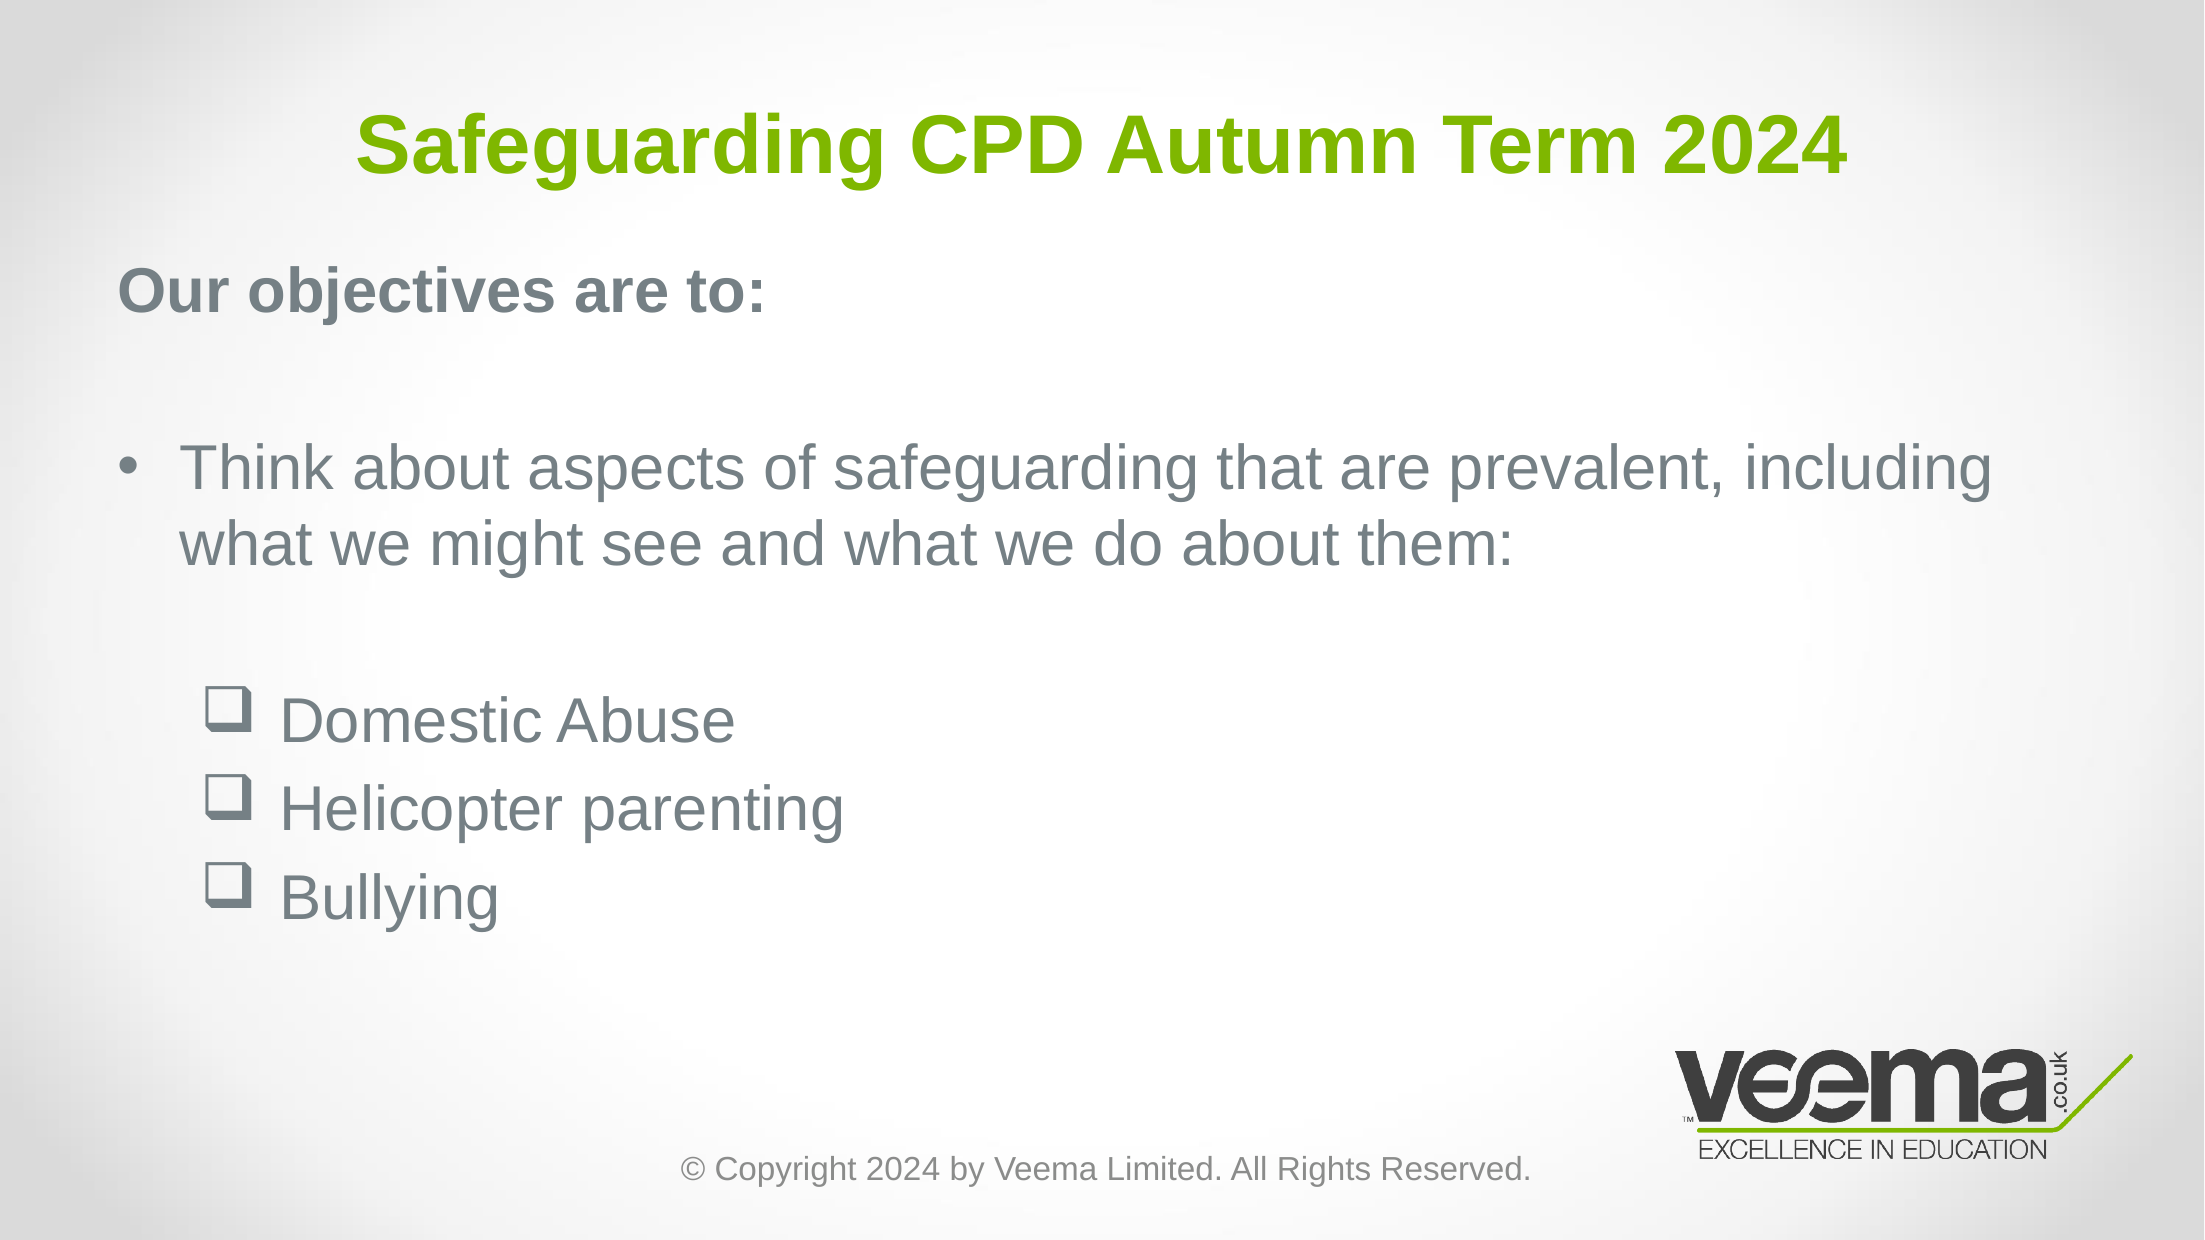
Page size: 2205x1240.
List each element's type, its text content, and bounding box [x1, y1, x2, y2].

picture [0, 0, 2205, 1240]
list Our objectives are to: Think about aspects of safeguarding that are prevalent, including what we might see and what we do about them: Domestic Abuse Helicopter parenting Bullying [109, 241, 2095, 1073]
title Safeguarding CPD Autumn Term 2024 [109, 82, 2095, 241]
